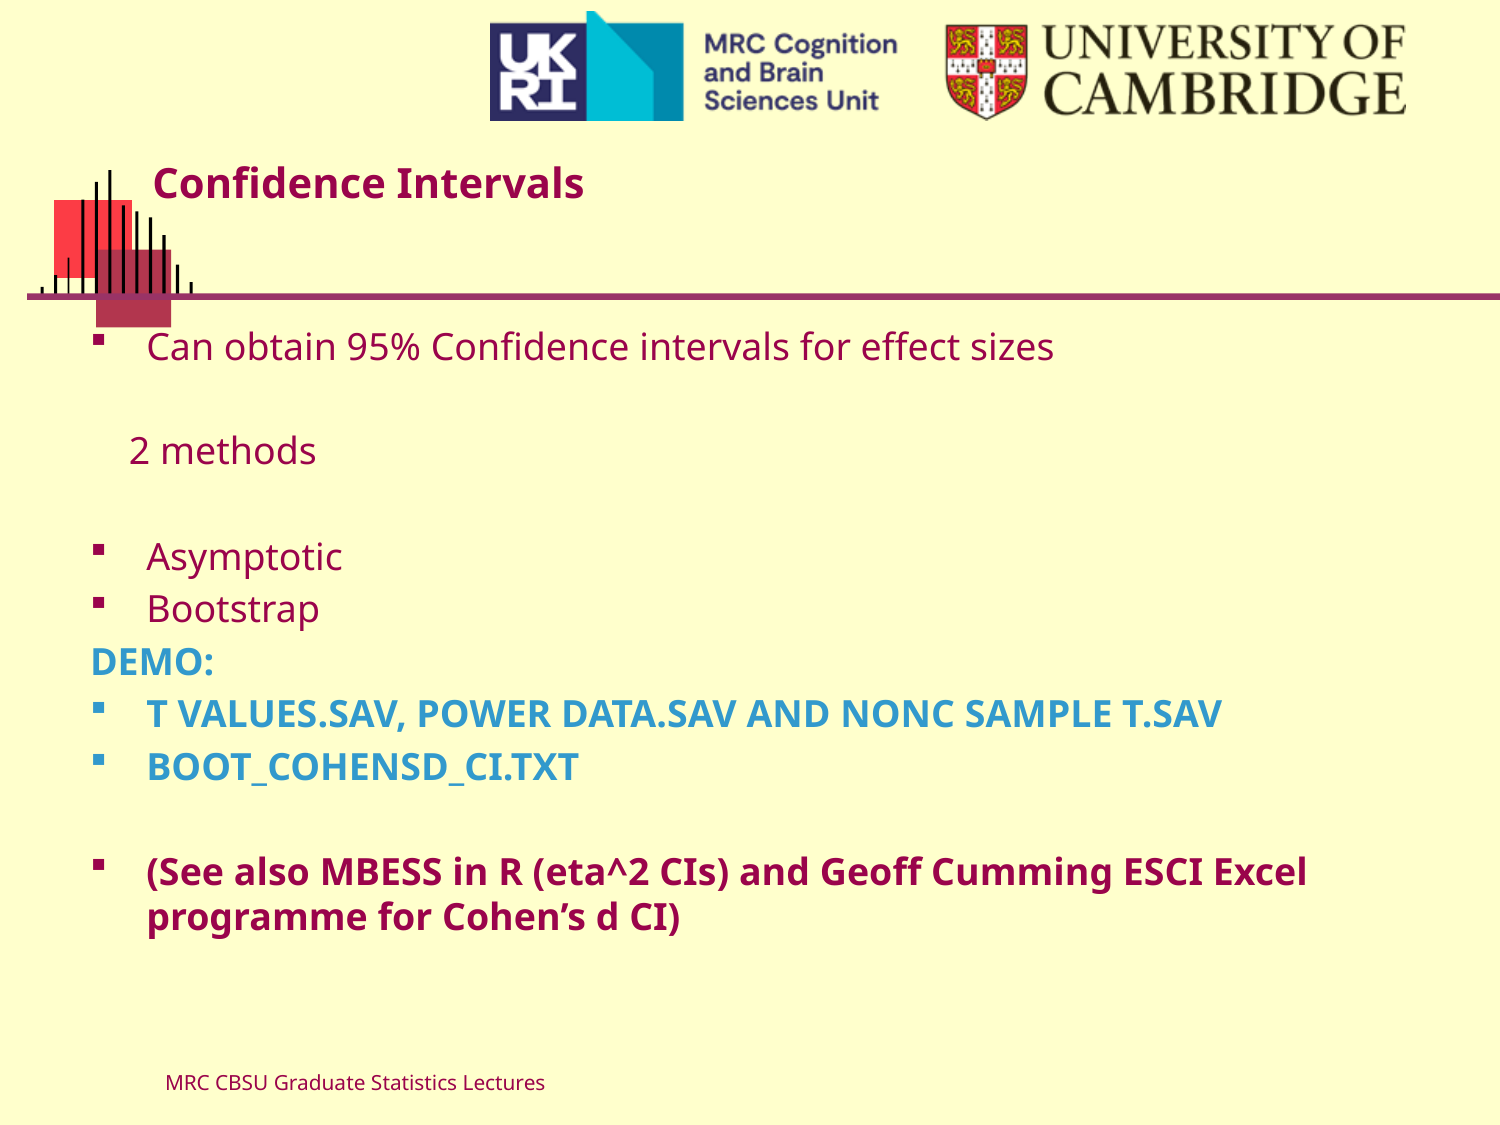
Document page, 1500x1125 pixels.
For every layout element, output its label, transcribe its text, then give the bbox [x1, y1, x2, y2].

title Confidence Intervals [137, 137, 988, 233]
list Can obtain 95% Confidence intervals for effect sizes 2 methods Asymptotic Bootstrap DEMO: T VALUES.SAV, POWER DATA.SAV AND NONC SAMPLE T.SAV BOOT_COHENSD_CI.TXT (See also MBESS in R (eta^2 CIs) and Geoff Cumming ESCI Excel programme for Cohen’s d CI) [75, 262, 1425, 1038]
picture [490, 11, 1406, 121]
footer MRC CBSU Graduate Statistics Lectures [149, 1062, 988, 1101]
